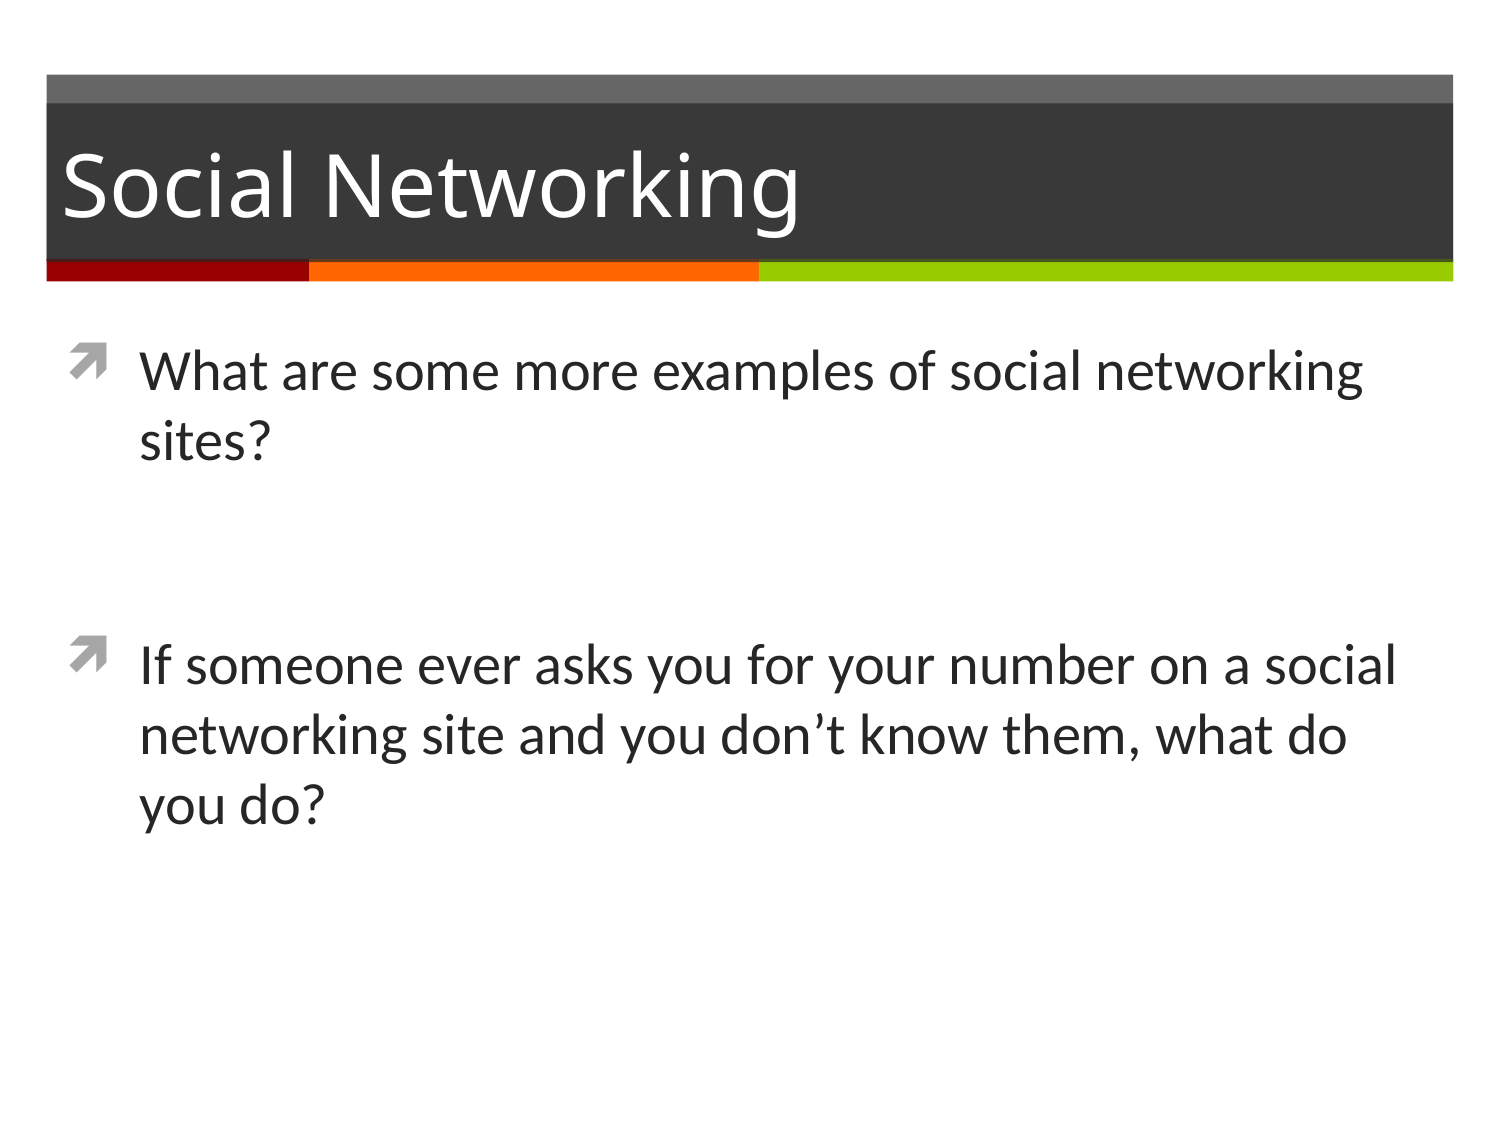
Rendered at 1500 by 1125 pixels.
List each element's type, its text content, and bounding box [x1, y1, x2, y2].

title Social Networking [46, 103, 1454, 263]
list What are some more examples of social networking sites? If someone ever asks you for your number on a social networking site and you don’t know them, what do you do? [50, 324, 1450, 980]
